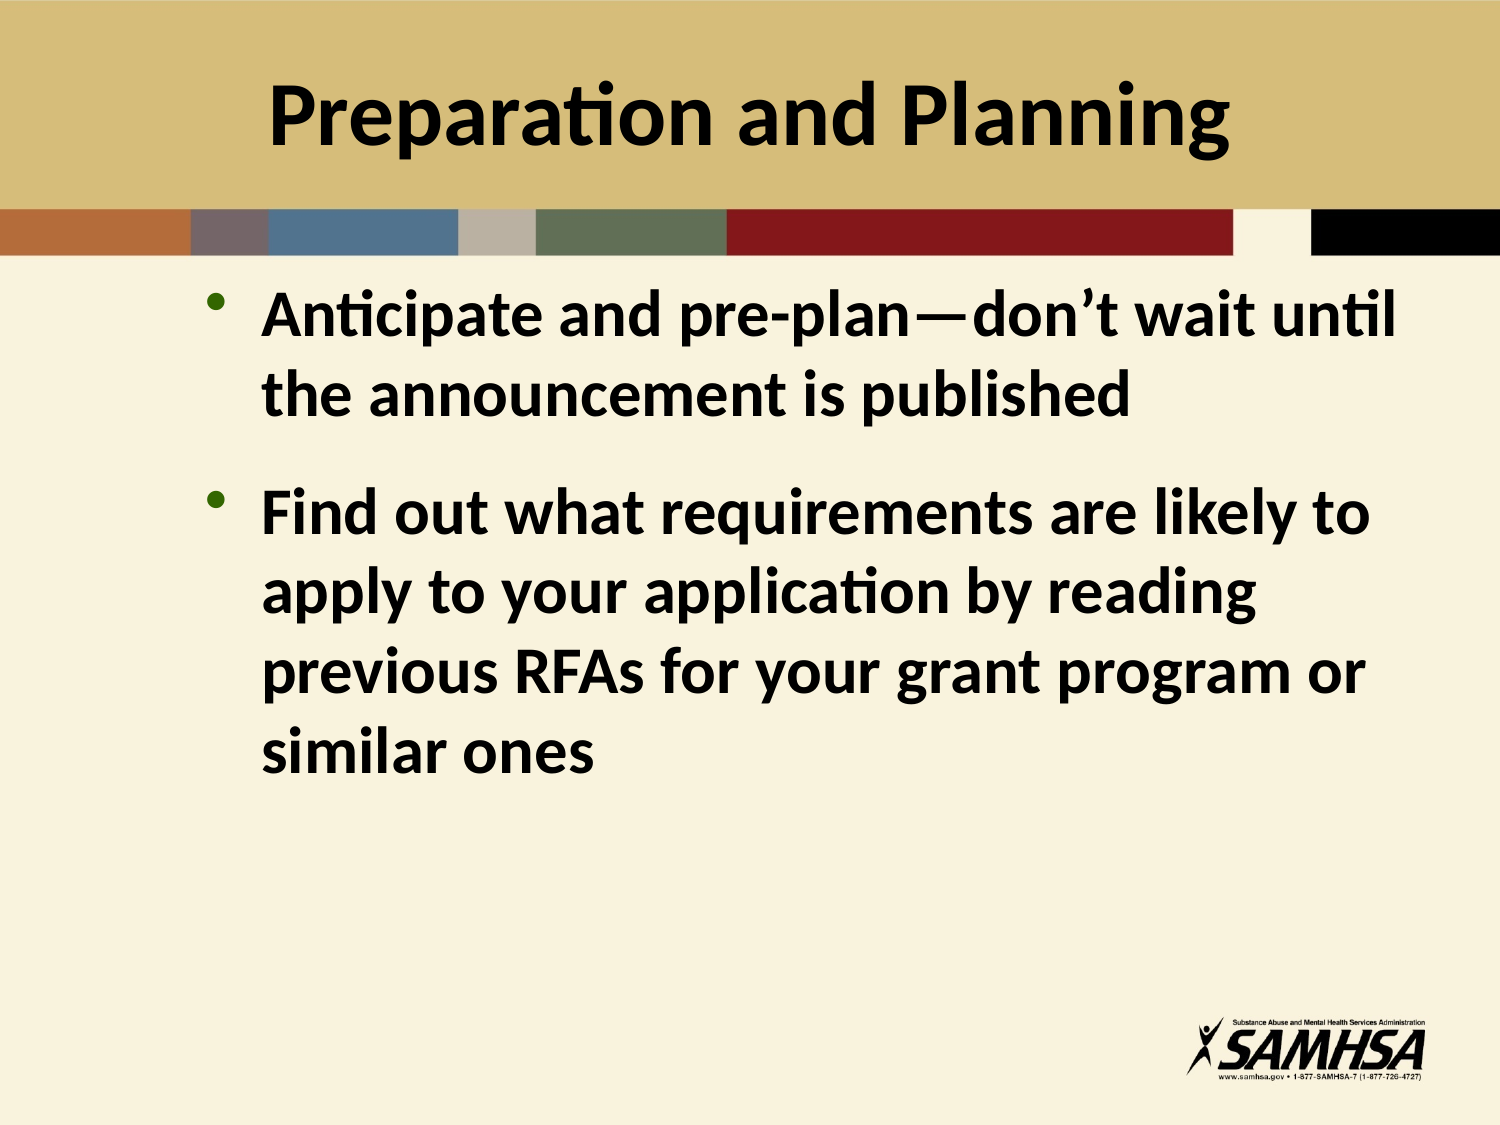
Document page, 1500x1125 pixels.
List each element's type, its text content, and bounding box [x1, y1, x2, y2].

picture [0, 0, 1500, 1125]
title Preparation and Planning [74, 44, 1426, 173]
list Anticipate and pre-plan—don’t wait until the announcement is published Find out what requirements are likely to apply to your application by reading previous RFAs for your grant program or similar ones [189, 262, 1469, 1001]
